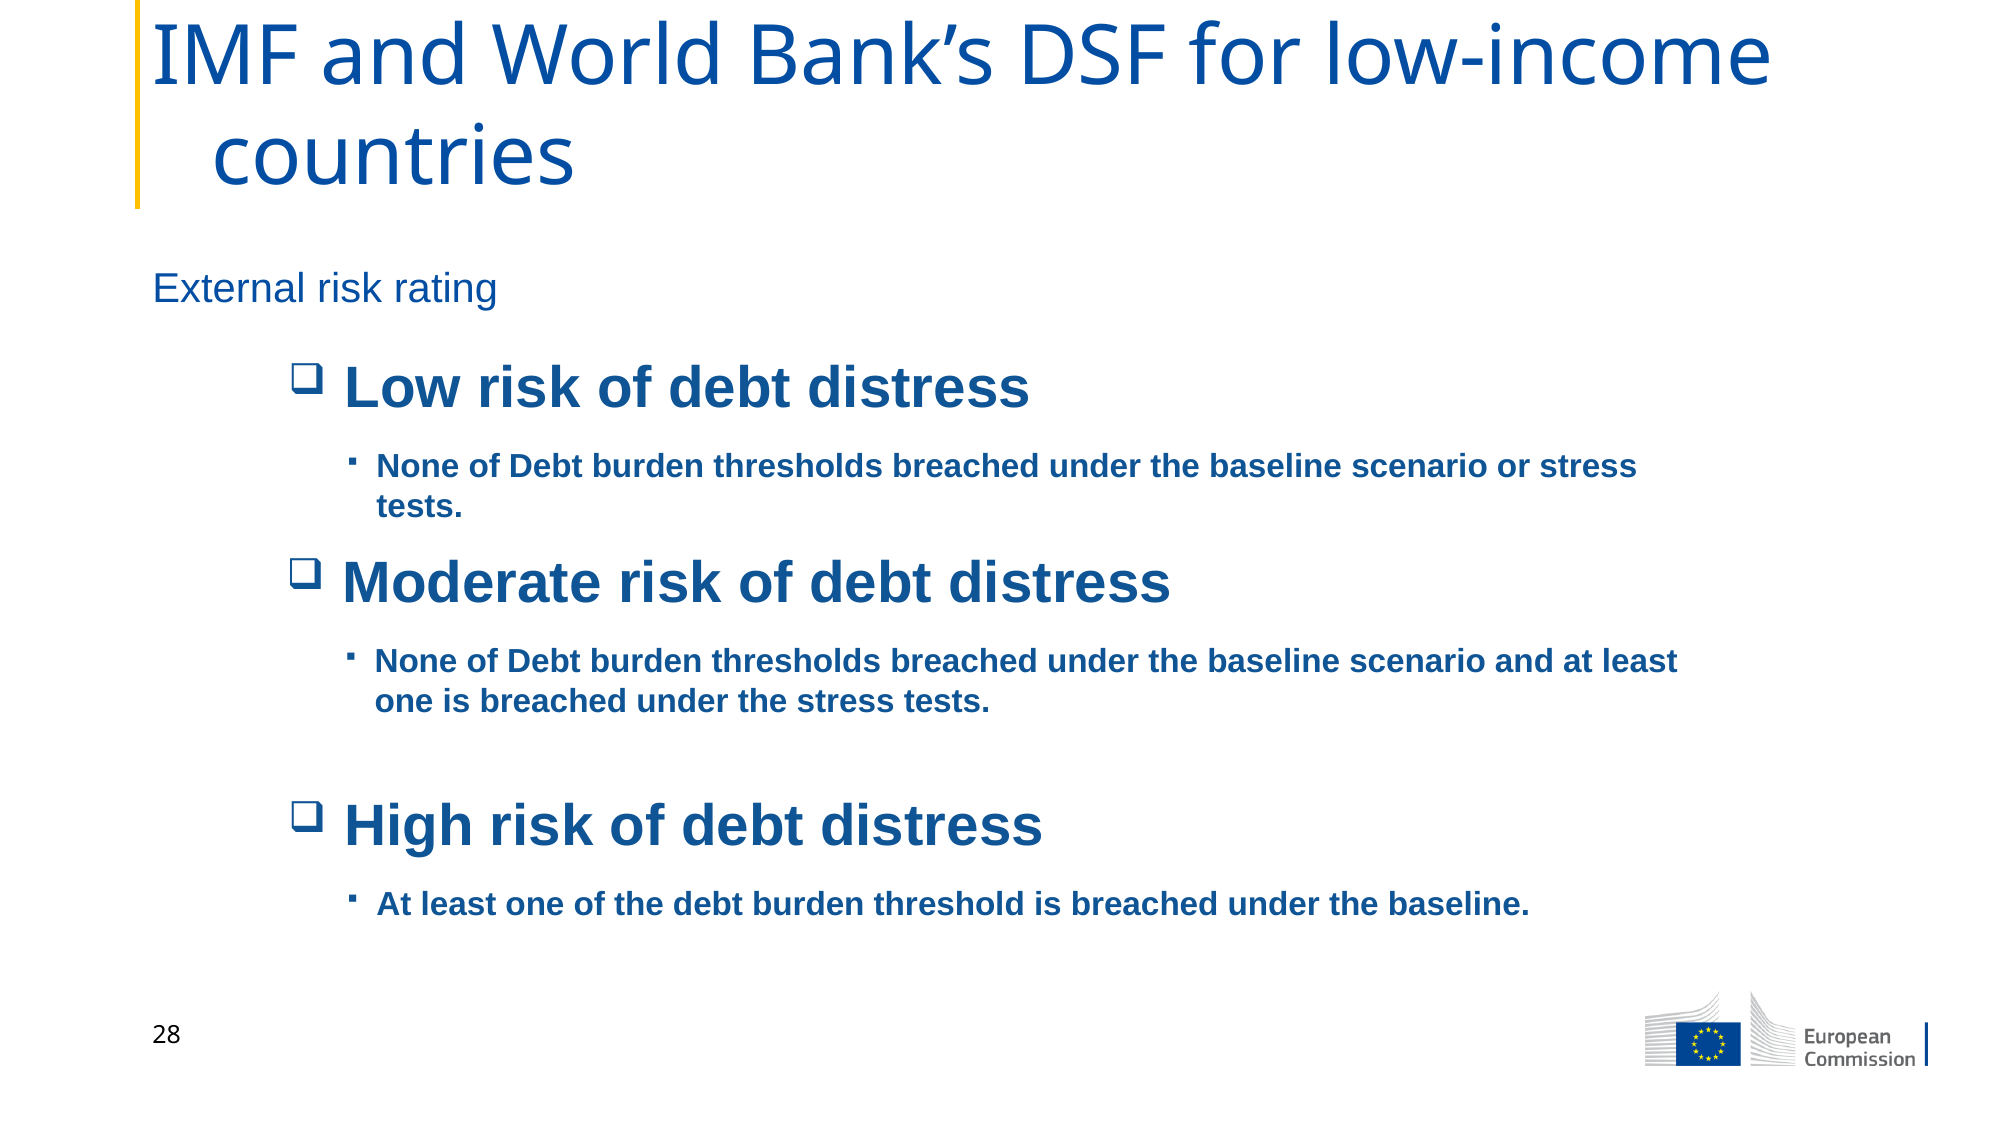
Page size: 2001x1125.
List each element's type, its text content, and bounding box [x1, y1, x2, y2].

text_box Low risk of debt distress None of Debt burden thresholds breached under the baseline scenario or stress tests. [273, 342, 1700, 551]
text_box IMF and World Bank’s DSF for low-income countries [137, 0, 1896, 218]
picture [1645, 991, 1928, 1066]
text_box Moderate risk of debt distress None of Debt burden thresholds breached under the baseline scenario and at least one is breached under the stress tests. [271, 537, 1698, 746]
text_box High risk of debt distress At least one of the debt burden threshold is breached under the baseline. [273, 779, 1700, 989]
slide_number 28 [137, 1005, 588, 1066]
title External risk rating [137, 237, 1863, 312]
